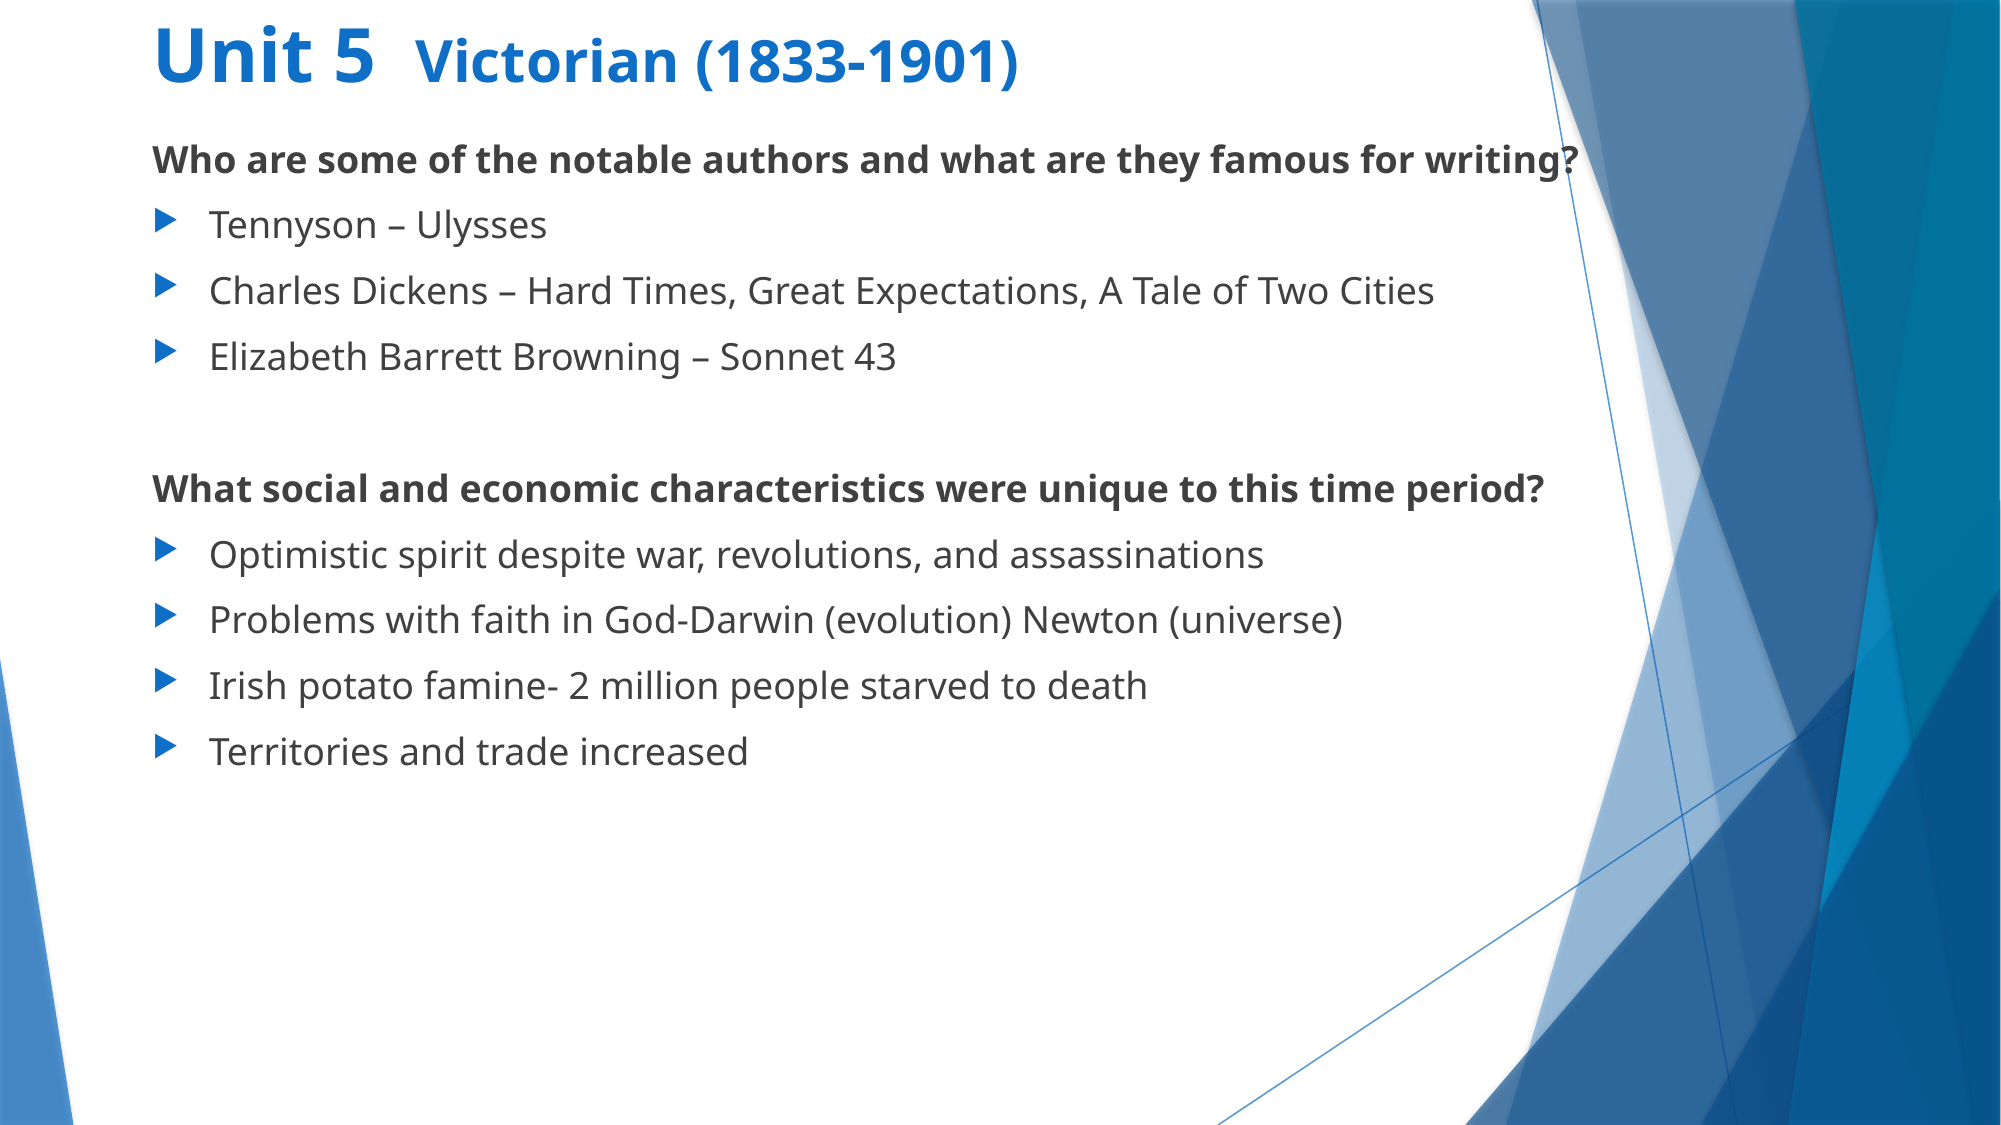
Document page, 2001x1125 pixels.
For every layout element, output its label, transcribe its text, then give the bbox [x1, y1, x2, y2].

title Unit 5 Victorian (1833-1901) [137, 0, 1863, 128]
list Who are some of the notable authors and what are they famous for writing? Tennyson – Ulysses Charles Dickens – Hard Times, Great Expectations, A Tale of Two Cities Elizabeth Barrett Browning – Sonnet 43 What social and economic characteristics were unique to this time period? Optimistic spirit despite war, revolutions, and assassinations Problems with faith in God-Darwin (evolution) Newton (universe) Irish potato famine- 2 million people starved to death Territories and trade increased [137, 128, 1863, 1014]
